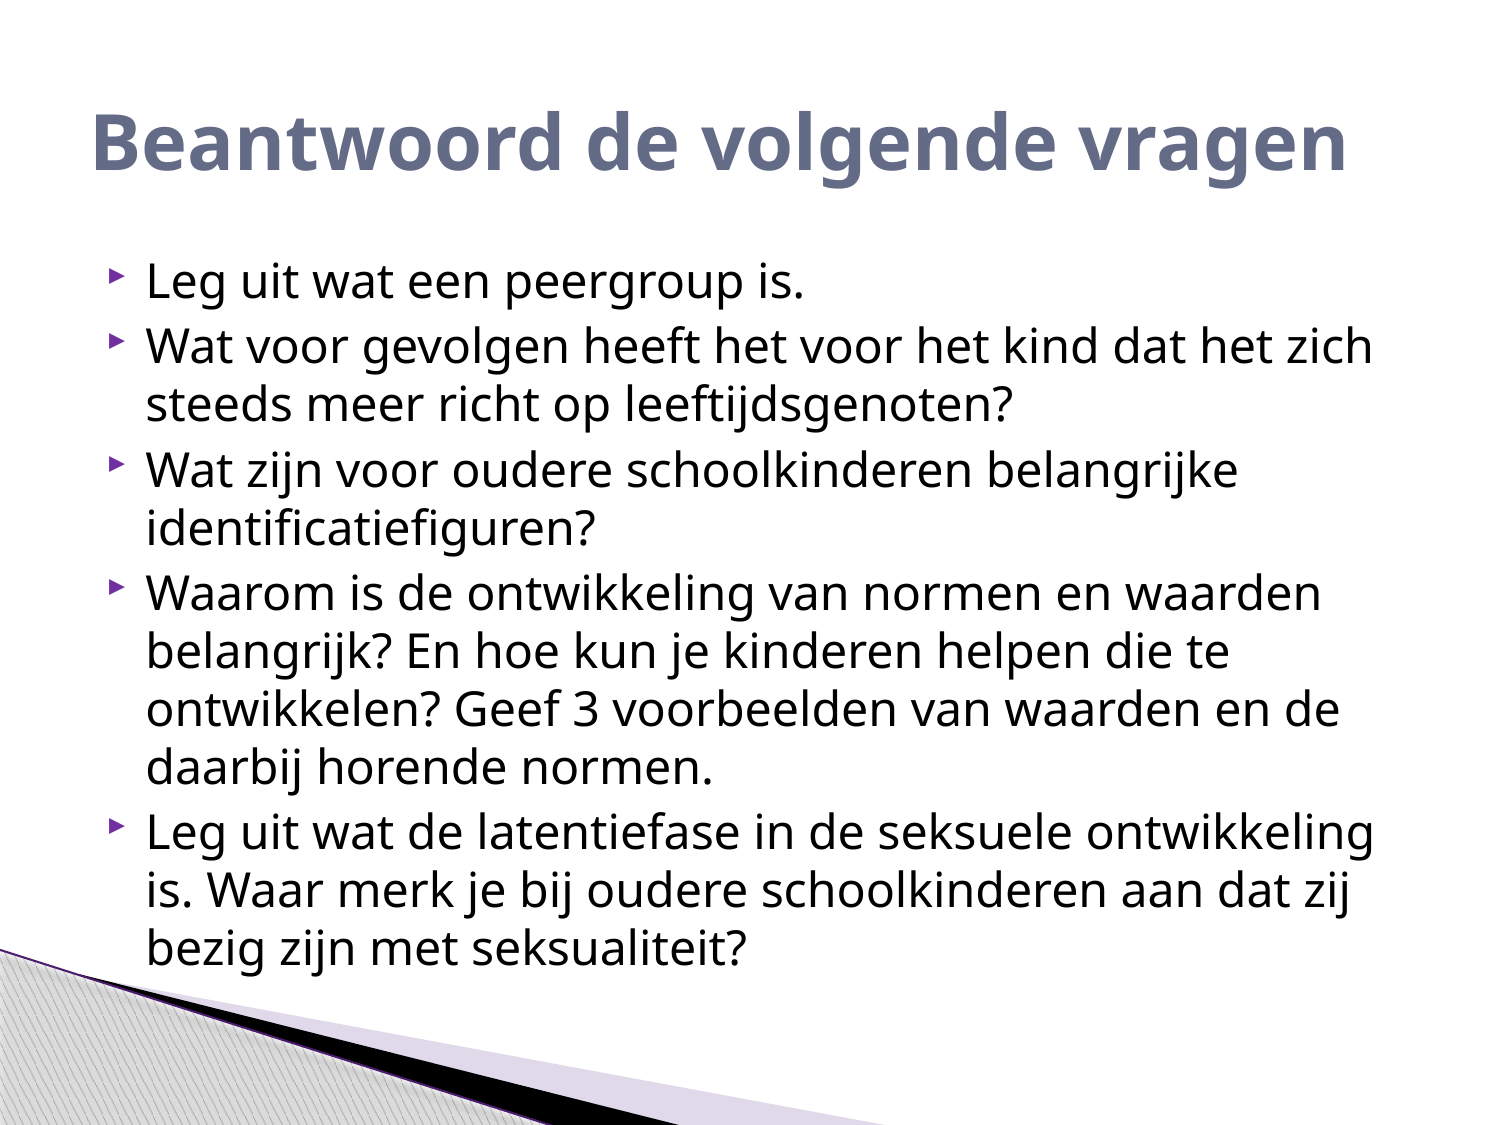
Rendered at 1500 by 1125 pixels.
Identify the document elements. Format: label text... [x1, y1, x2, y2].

title Beantwoord de volgende vragen [75, 45, 1425, 233]
list Leg uit wat een peergroup is. Wat voor gevolgen heeft het voor het kind dat het zich steeds meer richt op leeftijdsgenoten? Wat zijn voor oudere schoolkinderen belangrijke identificatiefiguren? Waarom is de ontwikkeling van normen en waarden belangrijk? En hoe kun je kinderen helpen die te ontwikkelen? Geef 3 voorbeelden van waarden en de daarbij horende normen. Leg uit wat de latentiefase in de seksuele ontwikkeling is. Waar merk je bij oudere schoolkinderen aan dat zij bezig zijn met seksualiteit? [75, 243, 1425, 986]
